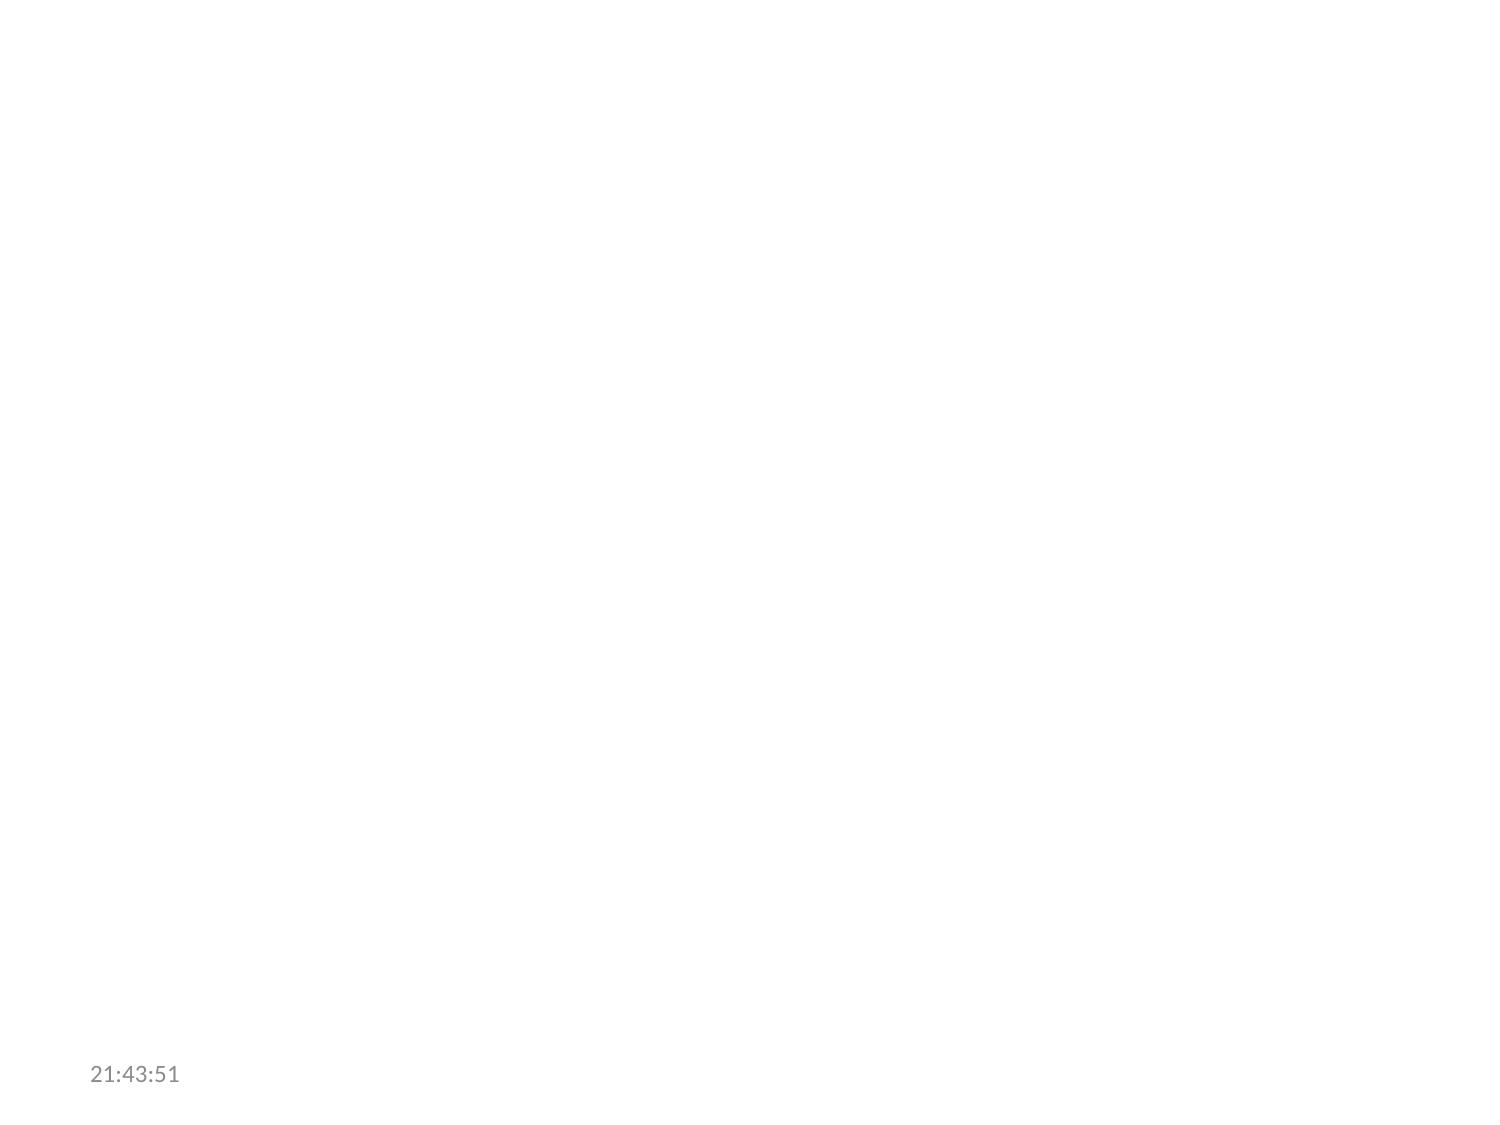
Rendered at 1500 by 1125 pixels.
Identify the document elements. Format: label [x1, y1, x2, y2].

slide_number [75, 1042, 425, 1103]
